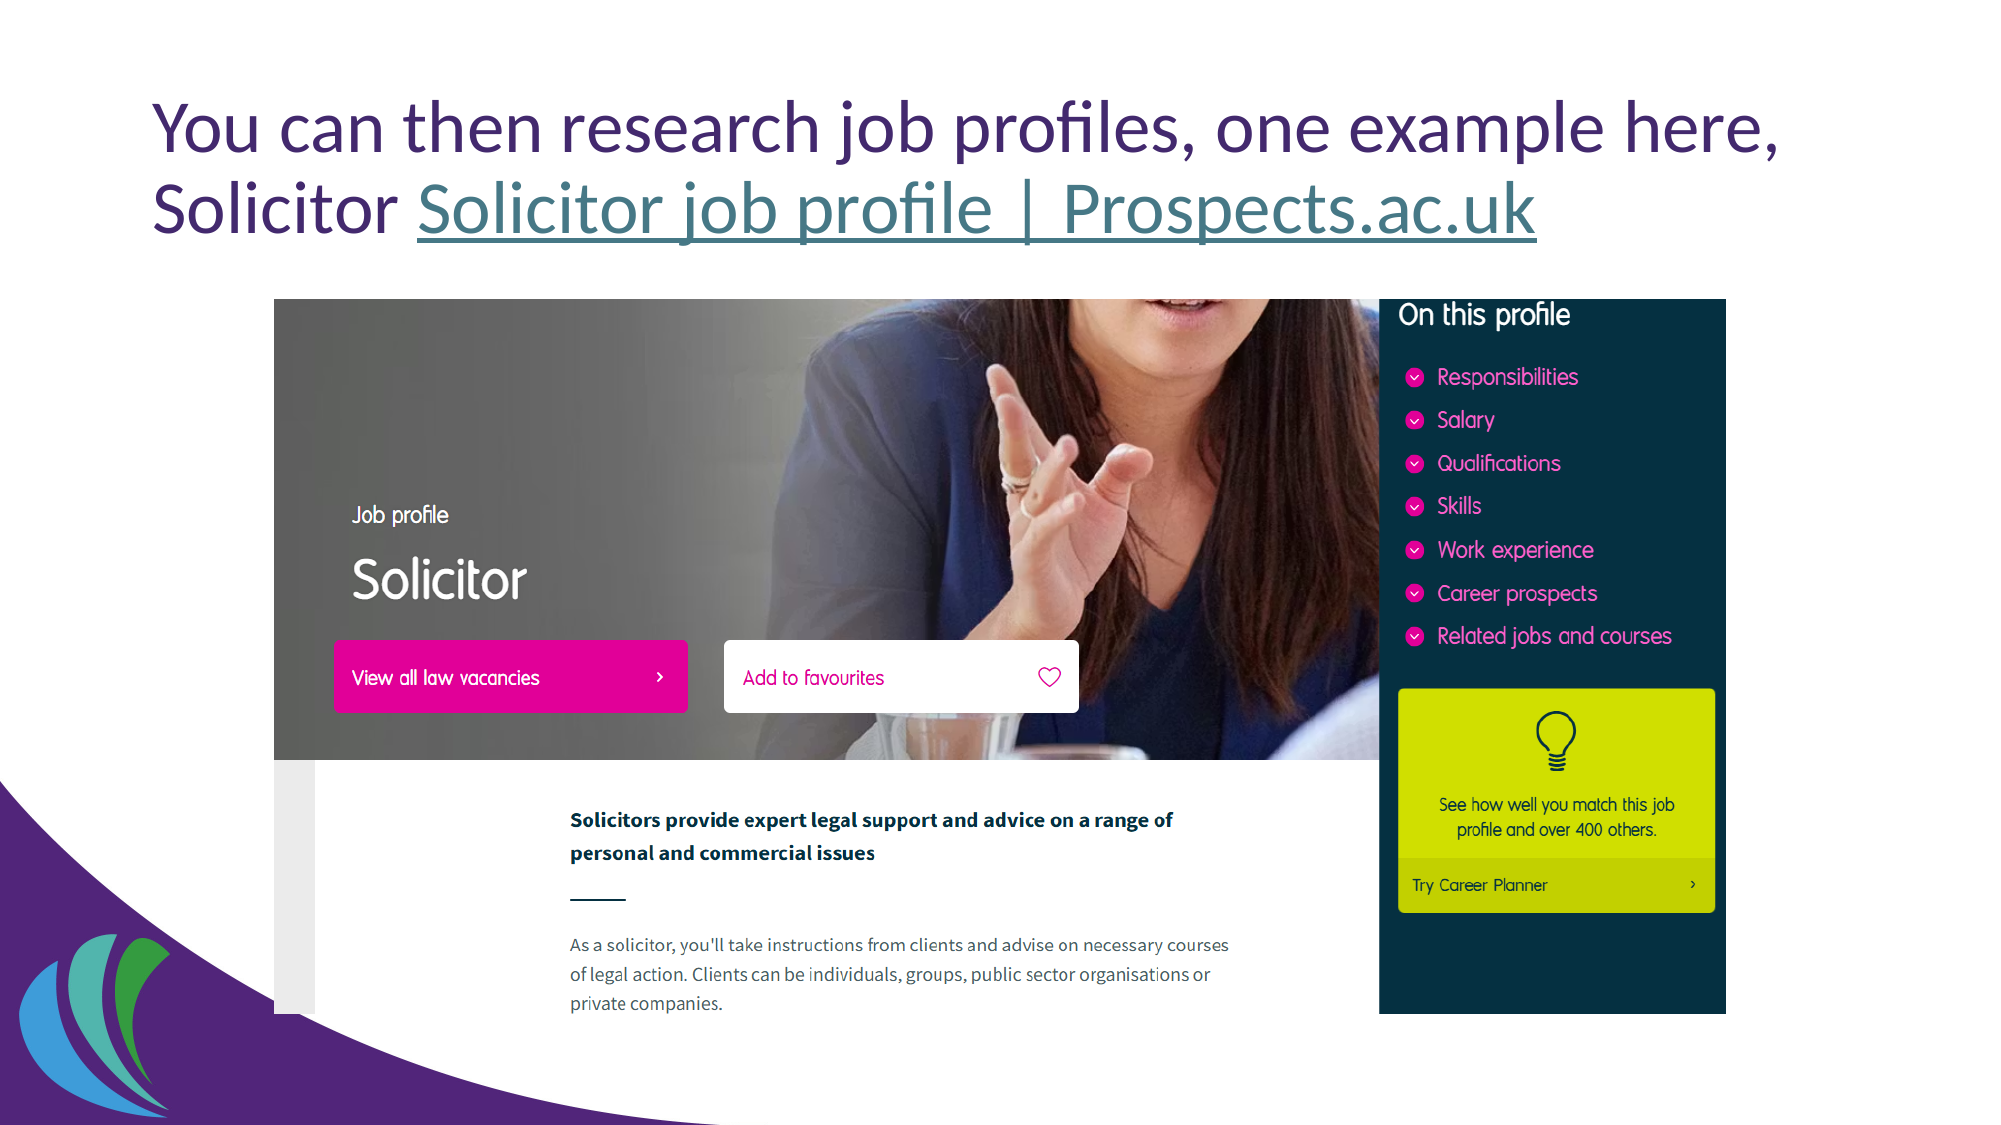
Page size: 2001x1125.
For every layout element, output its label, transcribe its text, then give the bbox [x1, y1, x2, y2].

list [273, 298, 1726, 1014]
picture [0, 1, 2000, 1125]
title You can then research job profiles, one example here, Solicitor Solicitor job profile | Prospects.ac.uk [137, 59, 1863, 278]
